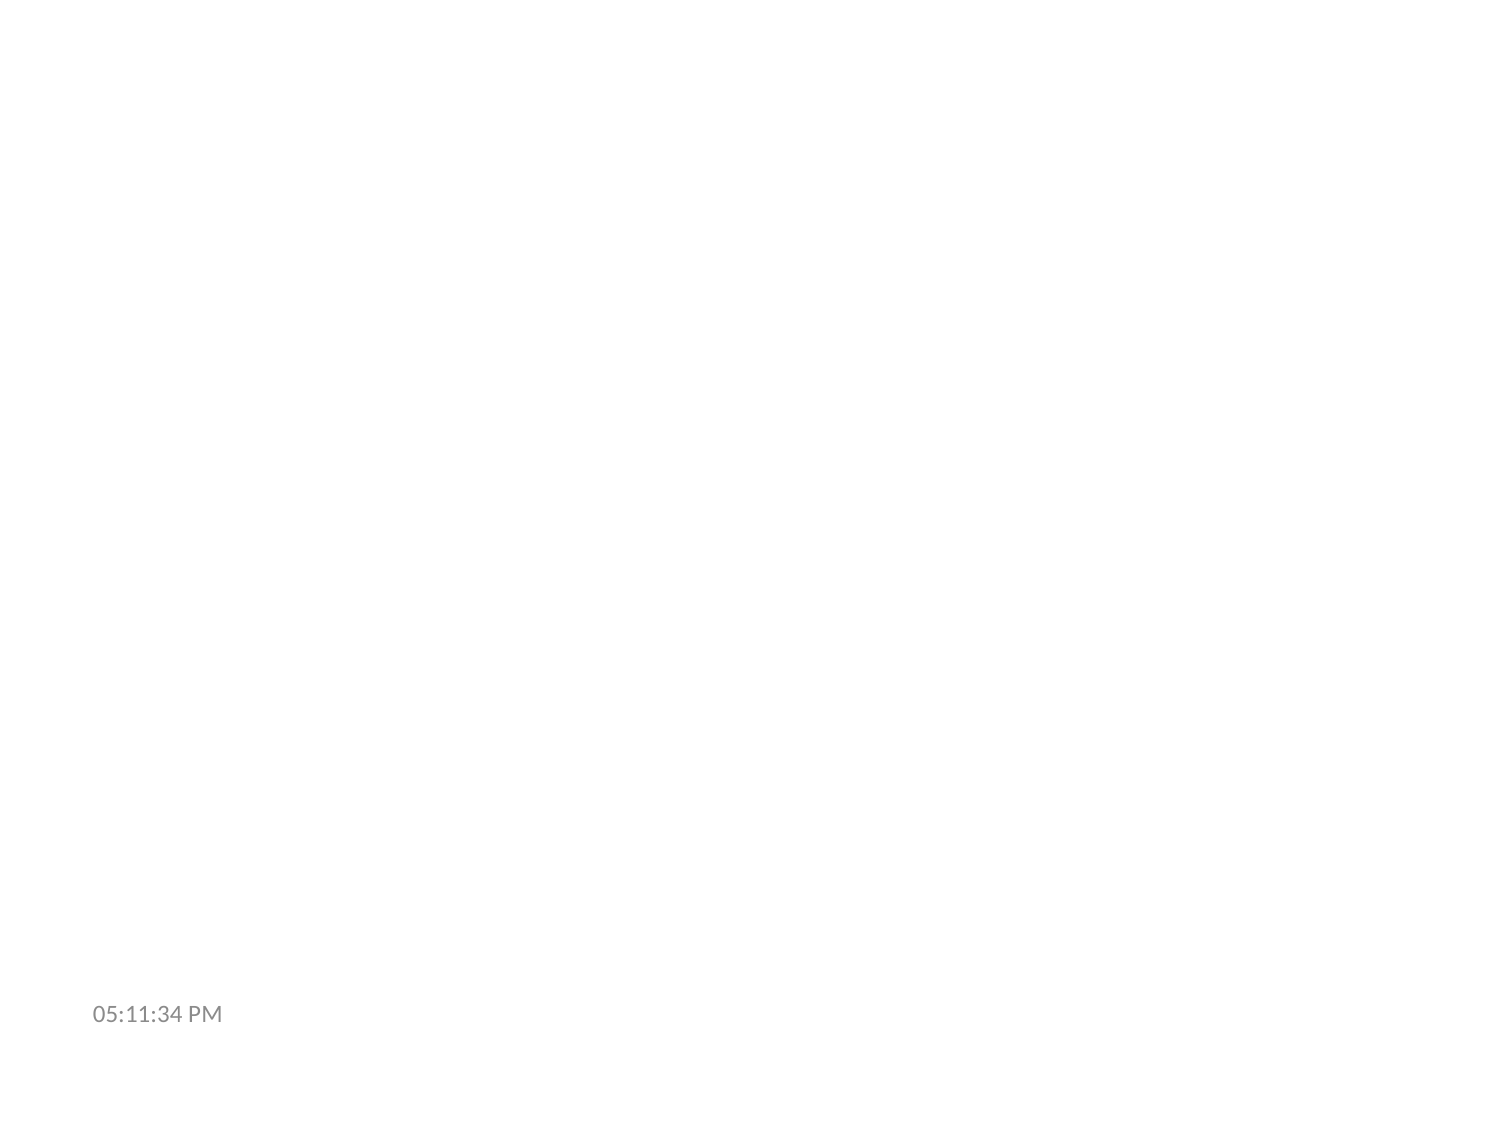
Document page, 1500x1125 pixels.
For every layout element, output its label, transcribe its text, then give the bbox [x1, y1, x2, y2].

text_box 3:35:09 PM [77, 982, 428, 1043]
